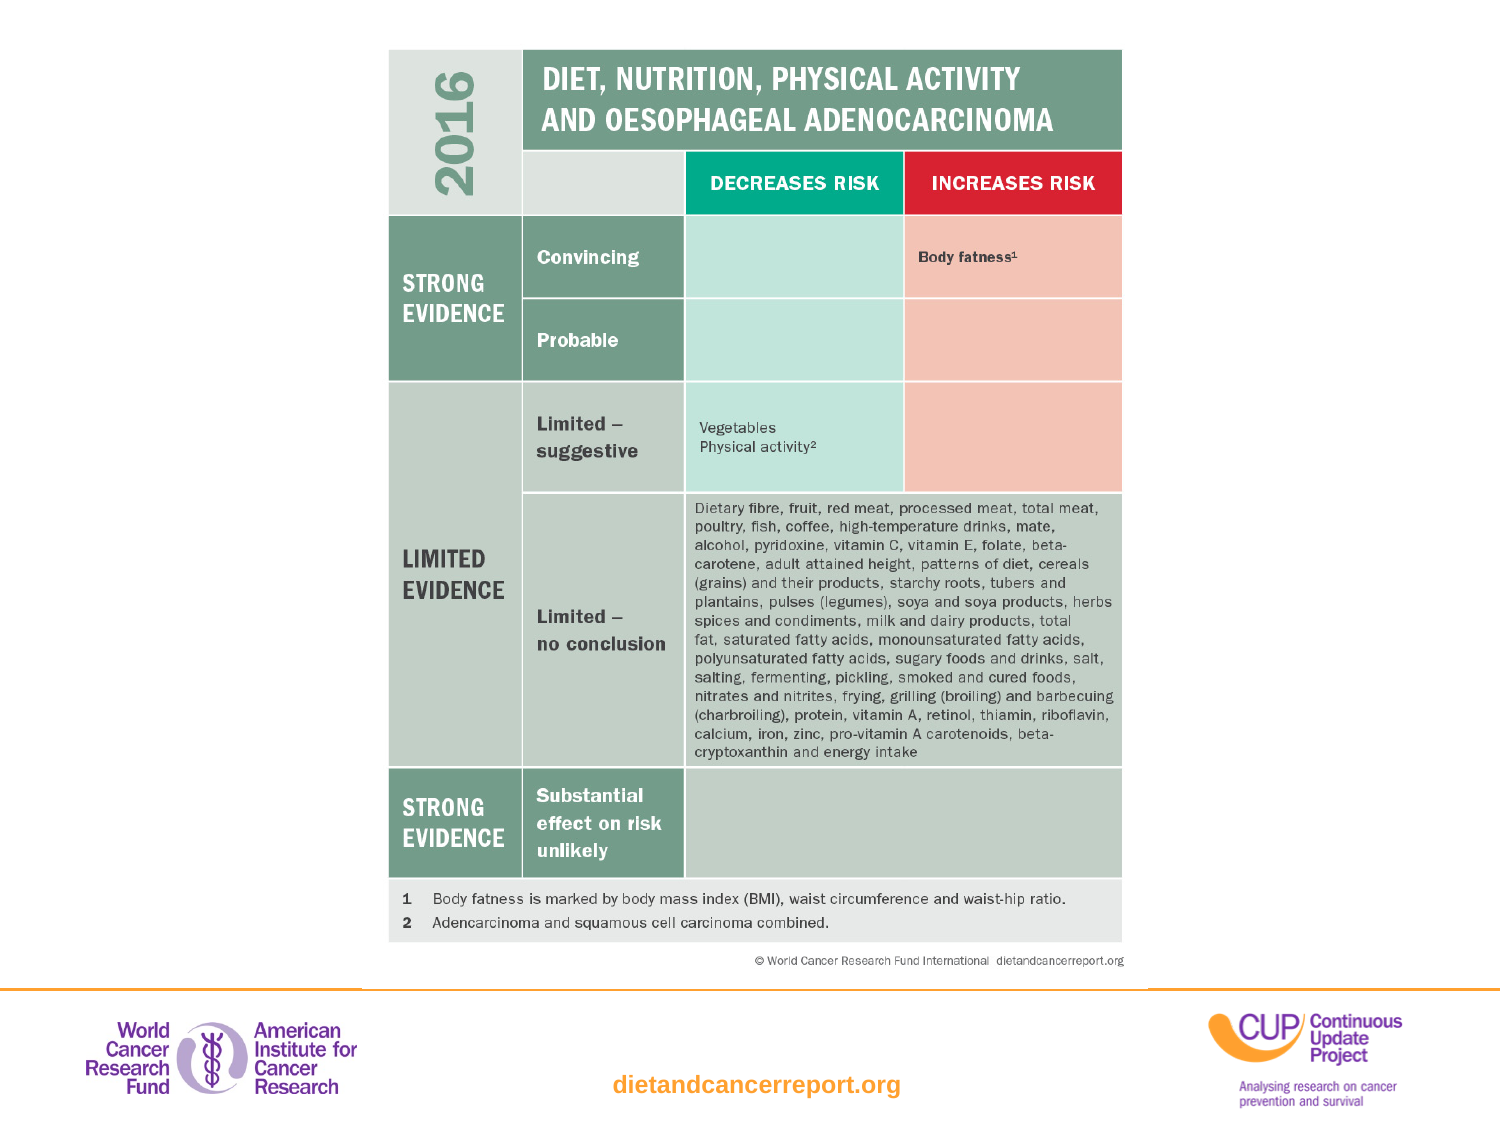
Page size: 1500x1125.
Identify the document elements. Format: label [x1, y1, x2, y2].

picture [1207, 1013, 1403, 1109]
picture [86, 1022, 357, 1094]
picture [361, 22, 1148, 989]
